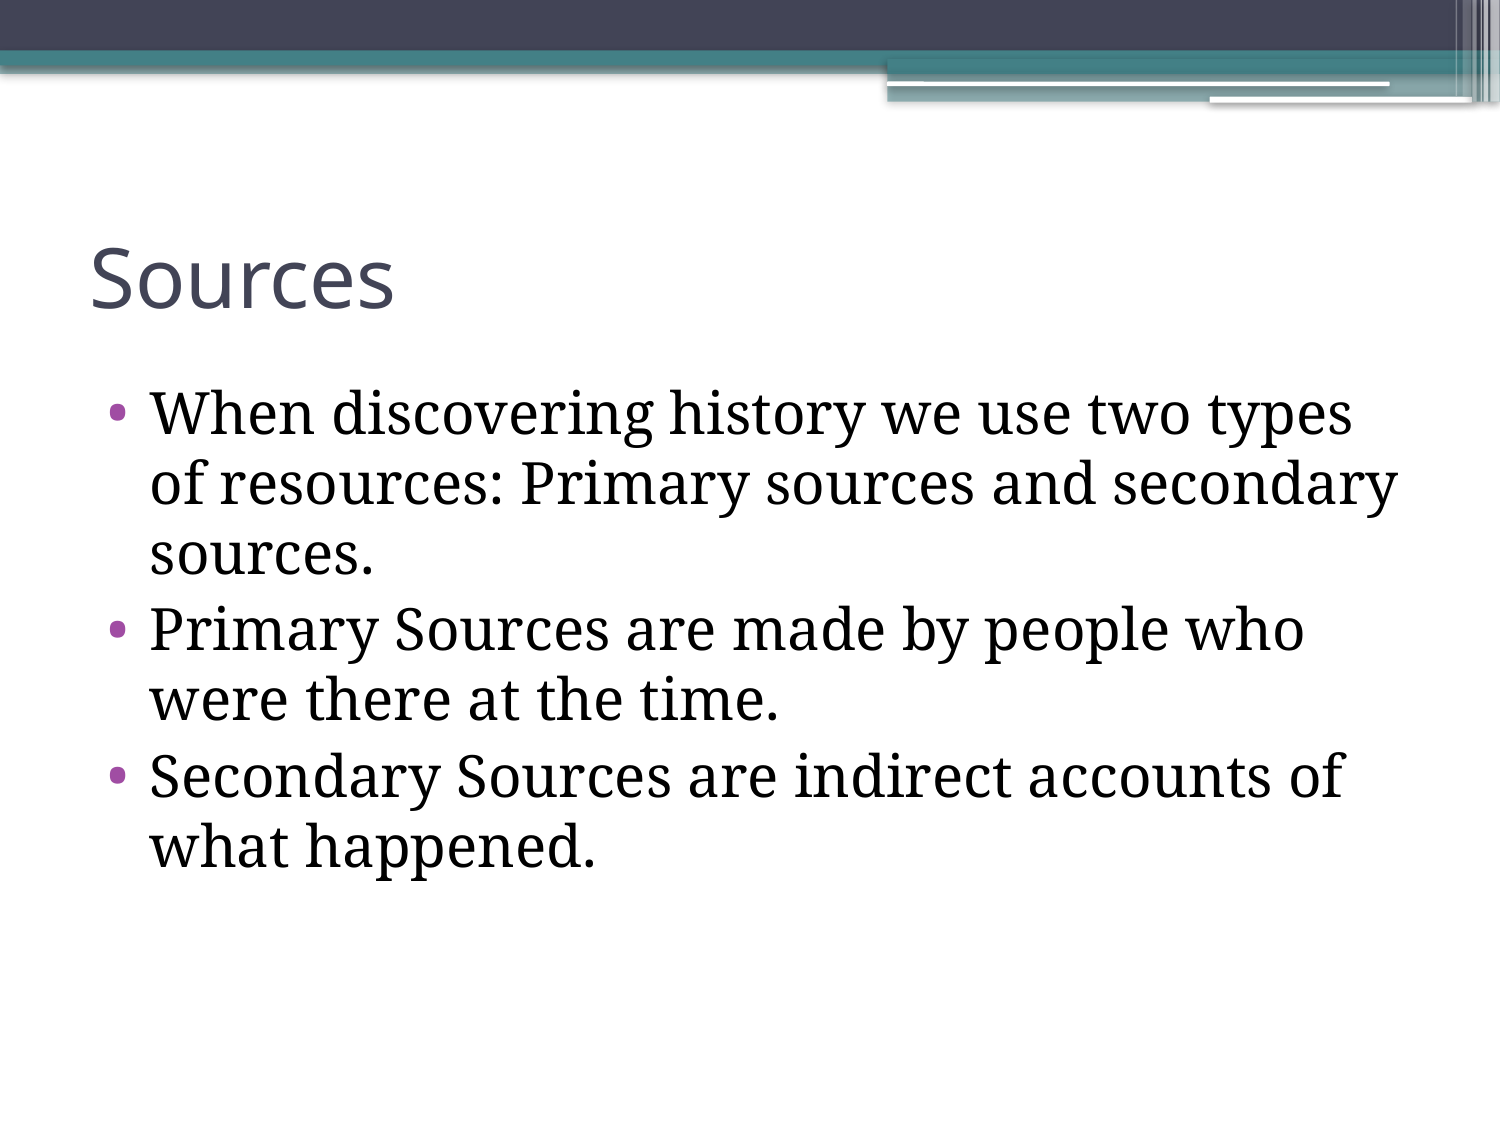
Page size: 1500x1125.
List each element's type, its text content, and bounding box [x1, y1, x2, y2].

title Sources [75, 187, 1425, 363]
list When discovering history we use two types of resources: Primary sources and secondary sources. Primary Sources are made by people who were there at the time. Secondary Sources are indirect accounts of what happened. [75, 368, 1425, 1079]
